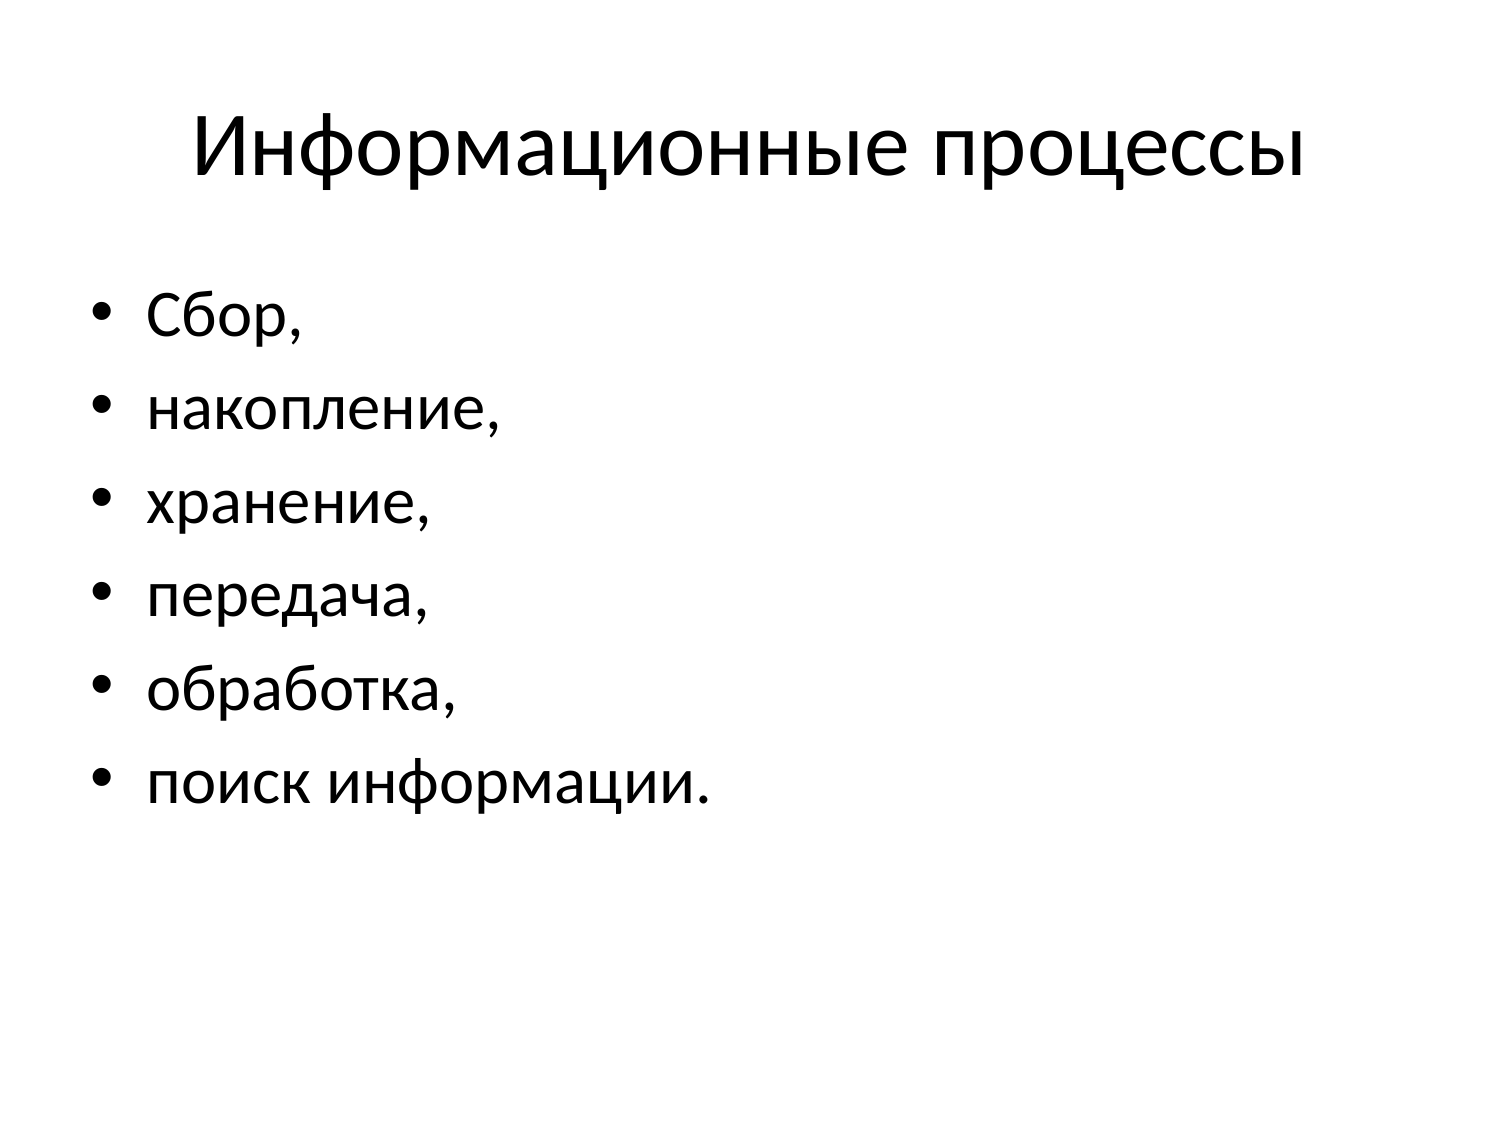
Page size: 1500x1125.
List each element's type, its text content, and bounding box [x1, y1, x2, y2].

title Информационные процессы [75, 45, 1425, 233]
list Сбор, накопление, хранение, передача, обработка, поиск информации. [75, 262, 1425, 1005]
